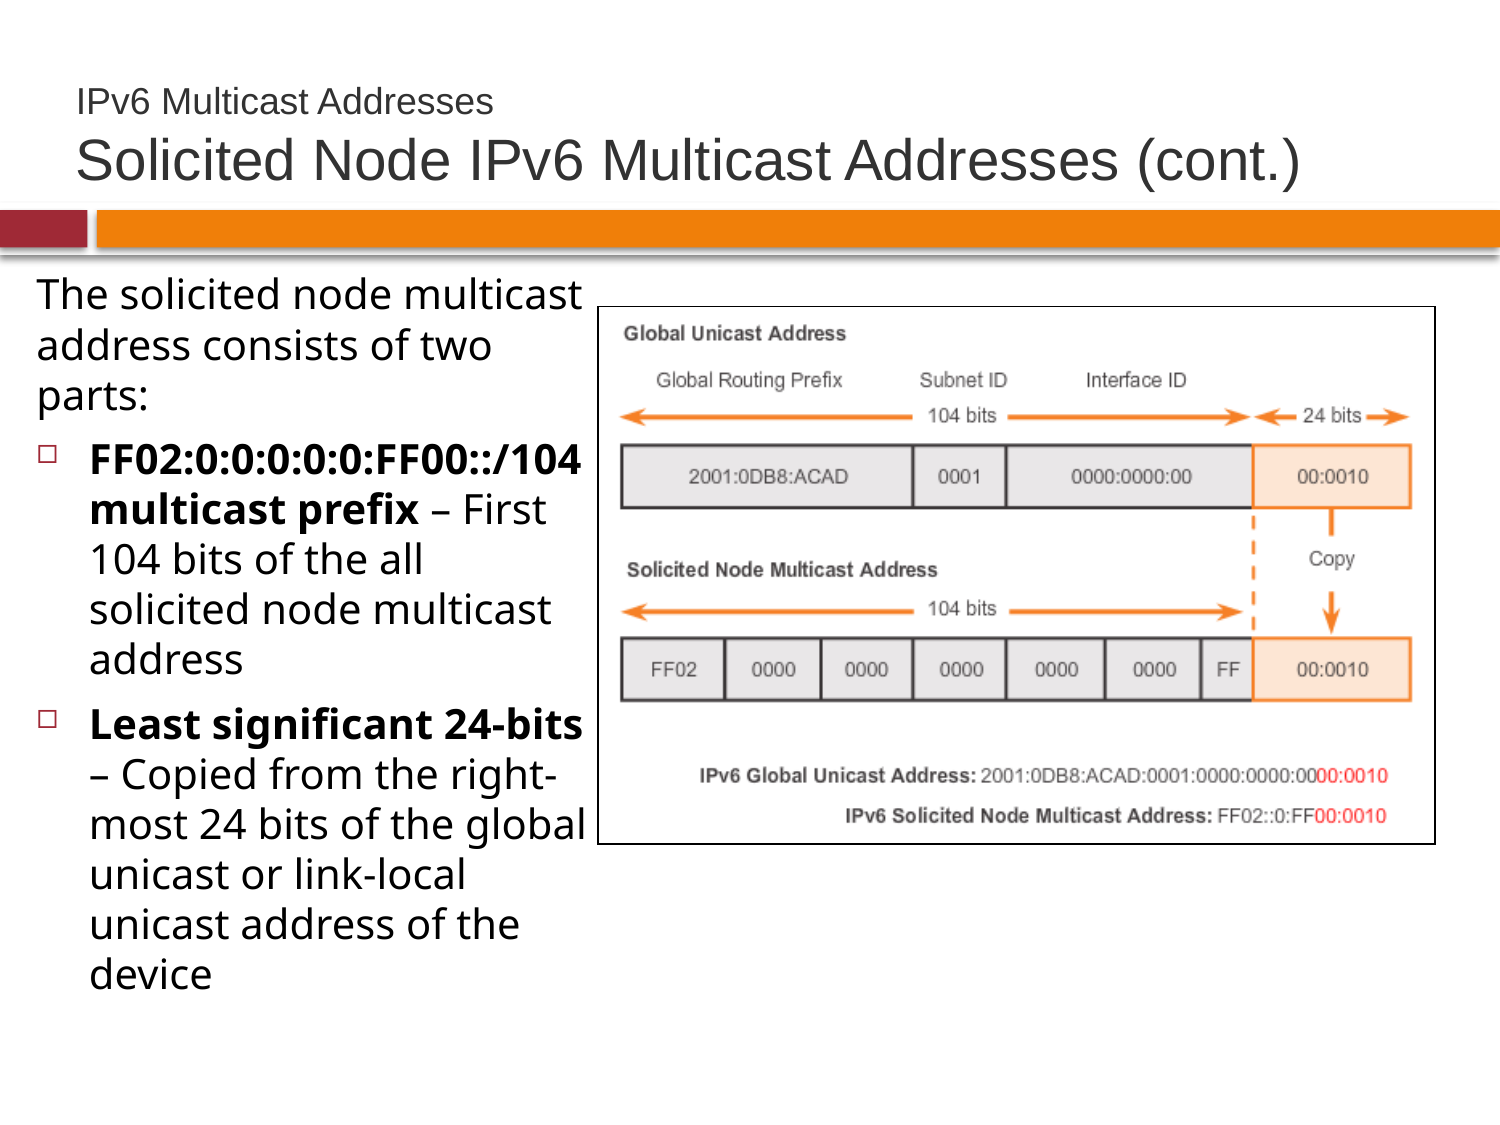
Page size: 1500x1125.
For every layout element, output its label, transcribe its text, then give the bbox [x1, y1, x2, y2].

picture [598, 307, 1435, 844]
list The solicited node multicast address consists of two parts: FF02:0:0:0:0:0:FF00::/104 multicast prefix – First 104 bits of the all solicited node multicast address Least significant 24-bits – Copied from the right-most 24 bits of the global unicast or link-local unicast address of the device [21, 261, 603, 1125]
title IPv6 Multicast Addresses Solicited Node IPv6 Multicast Addresses (cont.) [61, 65, 1500, 204]
